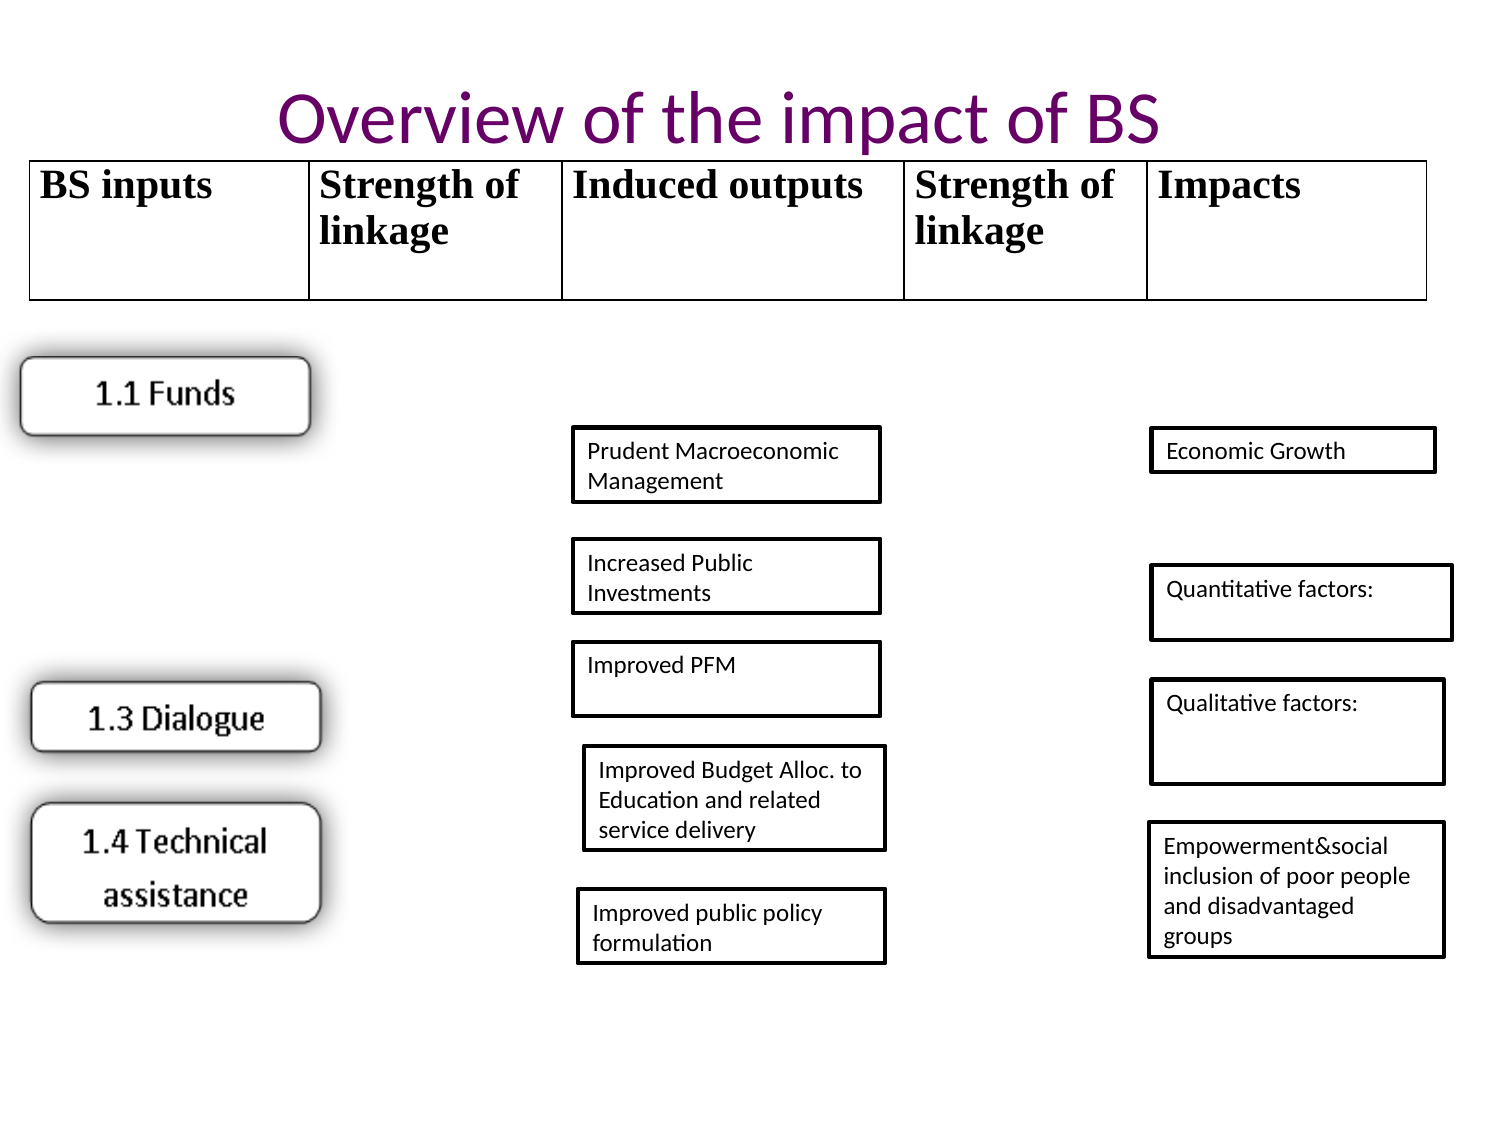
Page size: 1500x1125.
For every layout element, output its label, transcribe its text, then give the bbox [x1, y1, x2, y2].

table_header Strength of linkage [310, 162, 561, 299]
text_box Improved PFM [571, 640, 882, 718]
text_box Improved Budget Alloc. to Education and related service delivery [582, 744, 887, 852]
text_box Economic Growth [1149, 426, 1437, 474]
table_header Induced outputs [563, 162, 903, 299]
text_box Qualitative factors: [1149, 677, 1446, 786]
title Overview of the impact of BS [52, 54, 1404, 160]
text_box Improved public policy formulation [576, 887, 887, 965]
table_header BS inputs [30, 162, 308, 299]
text_box Quantitative factors: [1149, 563, 1454, 642]
text_box Empowerment&social inclusion of poor people and disadvantaged groups [1147, 820, 1446, 959]
picture [18, 356, 326, 928]
text_box Prudent Macroeconomic Management [571, 425, 882, 504]
table_header Impacts [1148, 162, 1426, 299]
text_box Increased Public Investments [571, 537, 882, 615]
table_header Strength of linkage [905, 162, 1146, 299]
